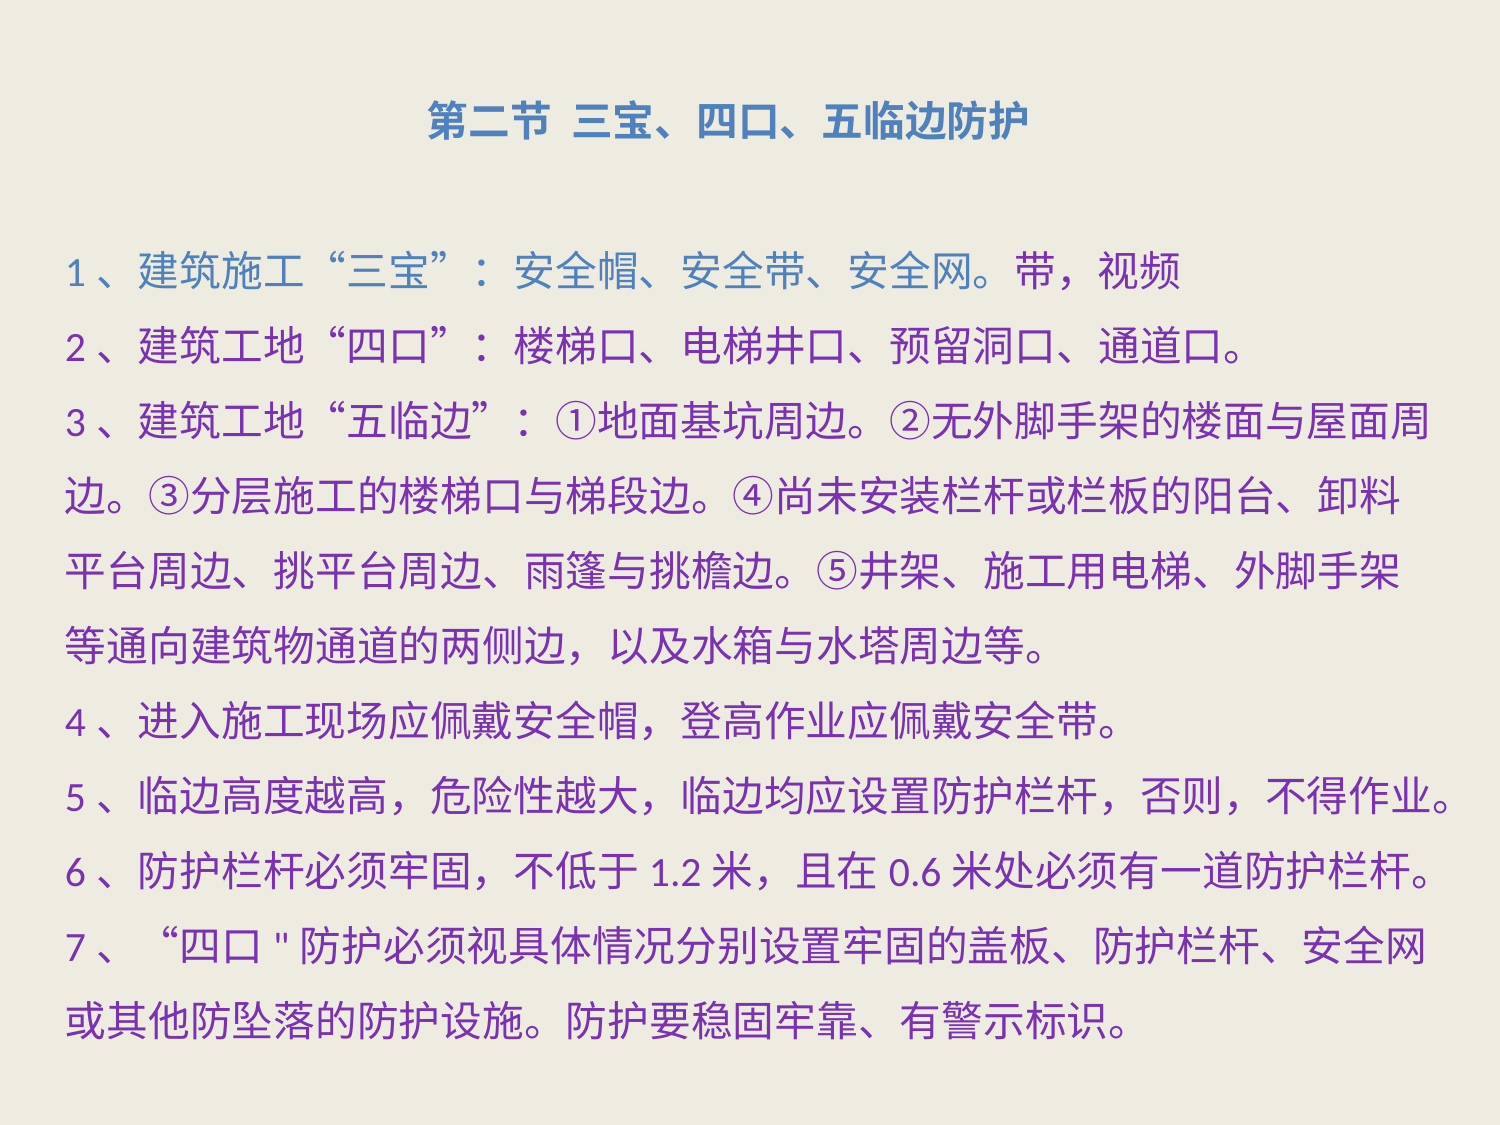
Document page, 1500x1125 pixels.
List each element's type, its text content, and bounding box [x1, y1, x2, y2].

text_box 第二节 三宝、四口、五临边防护 1、建筑施工“三宝”：安全帽、安全带、安全网。带，视频 2、建筑工地“四口”：楼梯口、电梯井口、预留洞口、通道口。 3、建筑工地“五临边”：①地面基坑周边。②无外脚手架的楼面与屋面周边。③分层施工的楼梯口与梯段边。④尚未安装栏杆或栏板的阳台、卸料平台周边、挑平台周边、雨篷与挑檐边。⑤井架、施工用电梯、外脚手架等通向建筑物通道的两侧边，以及水箱与水塔周边等。 4、进入施工现场应佩戴安全帽，登高作业应佩戴安全带。 5、临边高度越高，危险性越大，临边均应设置防护栏杆，否则，不得作业。 6、防护栏杆必须牢固，不低于1.2米，且在0.6米处必须有一道防护栏杆。 7、“四口"防护必须视具体情况分别设置牢固的盖板、防护栏杆、安全网或其他防坠落的防护设施。防护要稳固牢靠、有警示标识。 [49, 62, 1456, 1053]
